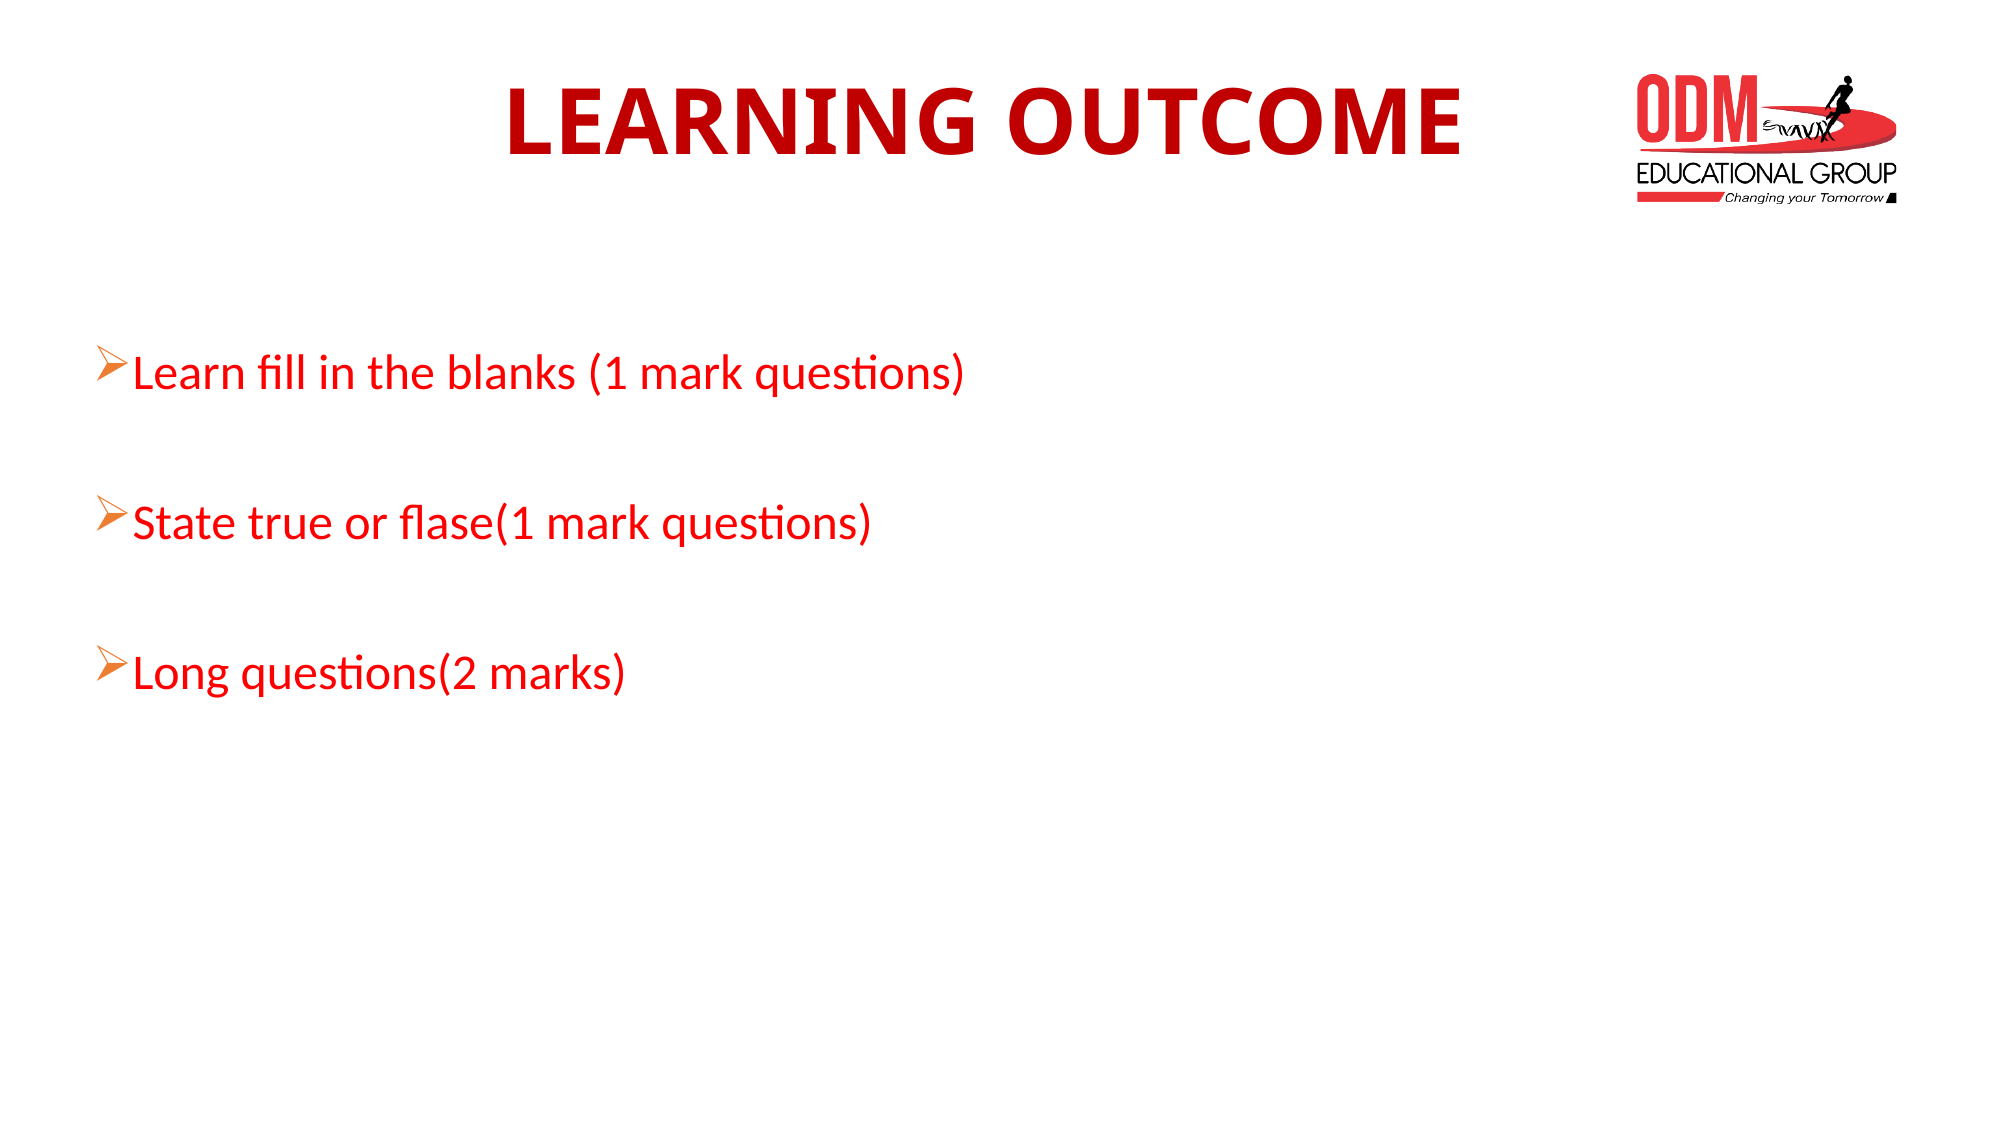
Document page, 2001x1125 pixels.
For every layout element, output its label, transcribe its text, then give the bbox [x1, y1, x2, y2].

text_box [1637, 74, 1897, 204]
title LEARNING OUTCOME [121, 39, 1847, 211]
text_box Learn fill in the blanks (1 mark questions) State true or flase(1 mark questions) Long questions(2 marks) [78, 242, 1897, 797]
